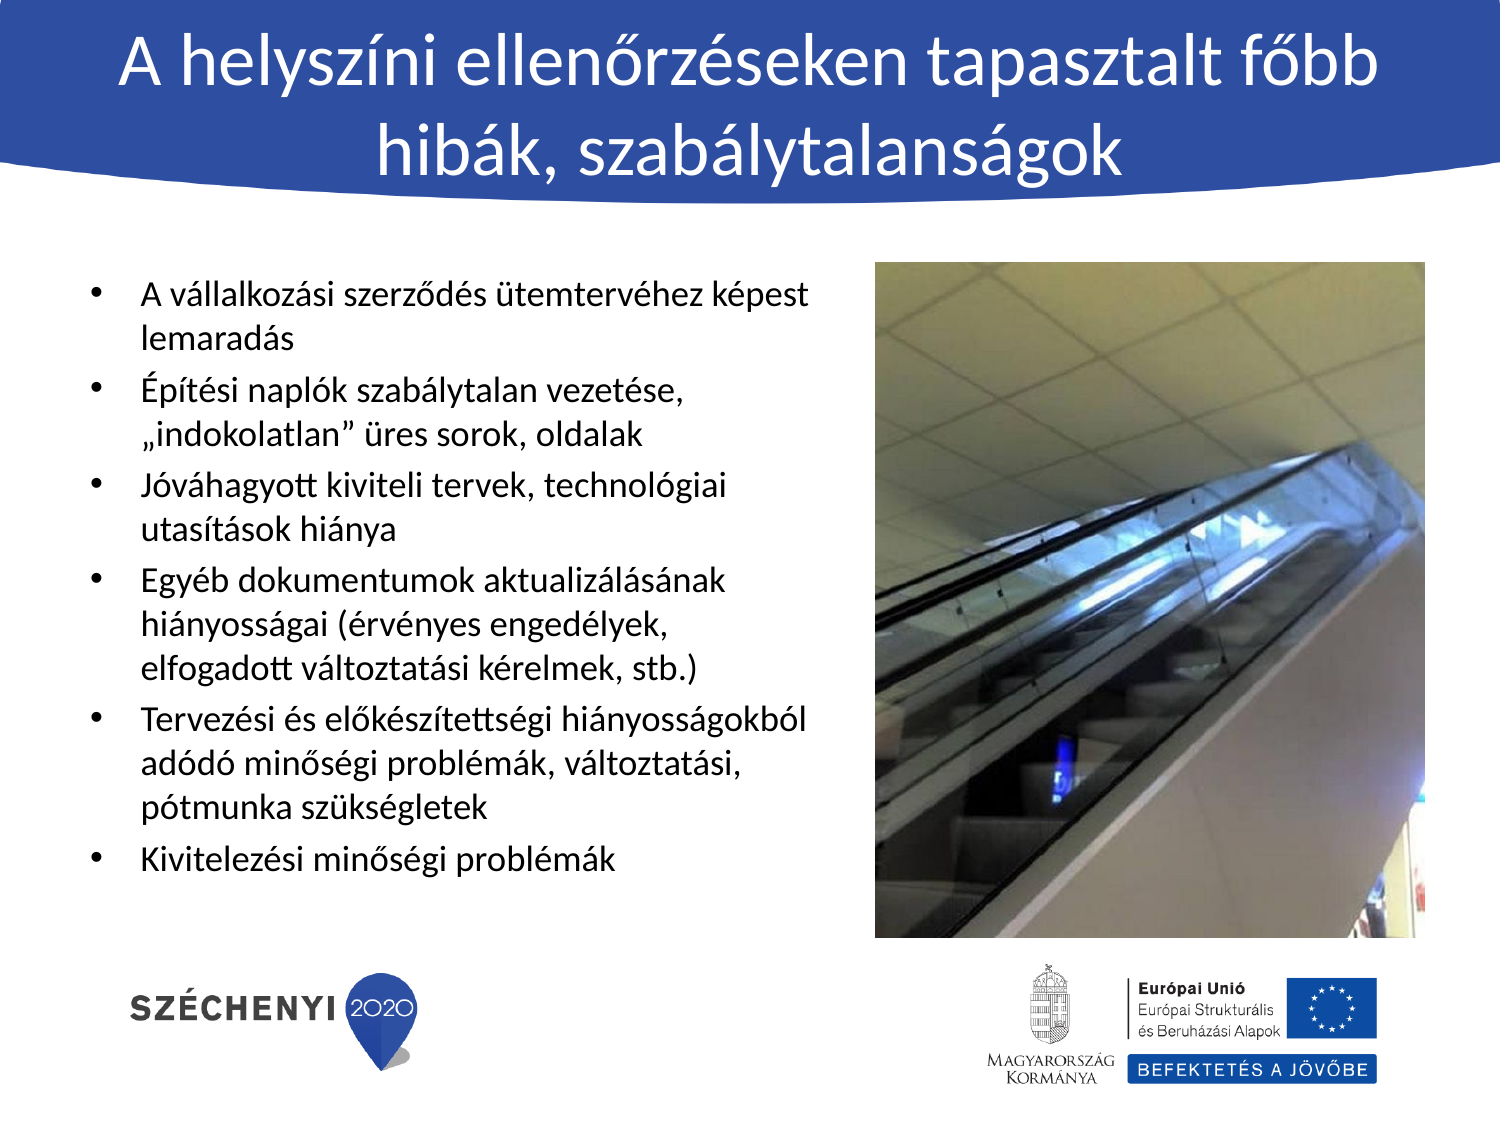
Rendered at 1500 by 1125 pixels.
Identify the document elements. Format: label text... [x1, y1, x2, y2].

list A vállalkozási szerződés ütemtervéhez képest lemaradás Építési naplók szabálytalan vezetése, „indokolatlan” üres sorok, oldalak Jóváhagyott kiviteli tervek, technológiai utasítások hiánya Egyéb dokumentumok aktualizálásának hiányosságai (érvényes engedélyek, elfogadott változtatási kérelmek, stb.) Tervezési és előkészítettségi hiányosságokból adódó minőségi problémák, változtatási, pótmunka szükségletek Kivitelezési minőségi problémák [75, 262, 825, 938]
title A helyszíni ellenőrzéseken tapasztalt főbb hibák, szabálytalanságok [75, 30, 1425, 171]
picture [0, 0, 1500, 1125]
